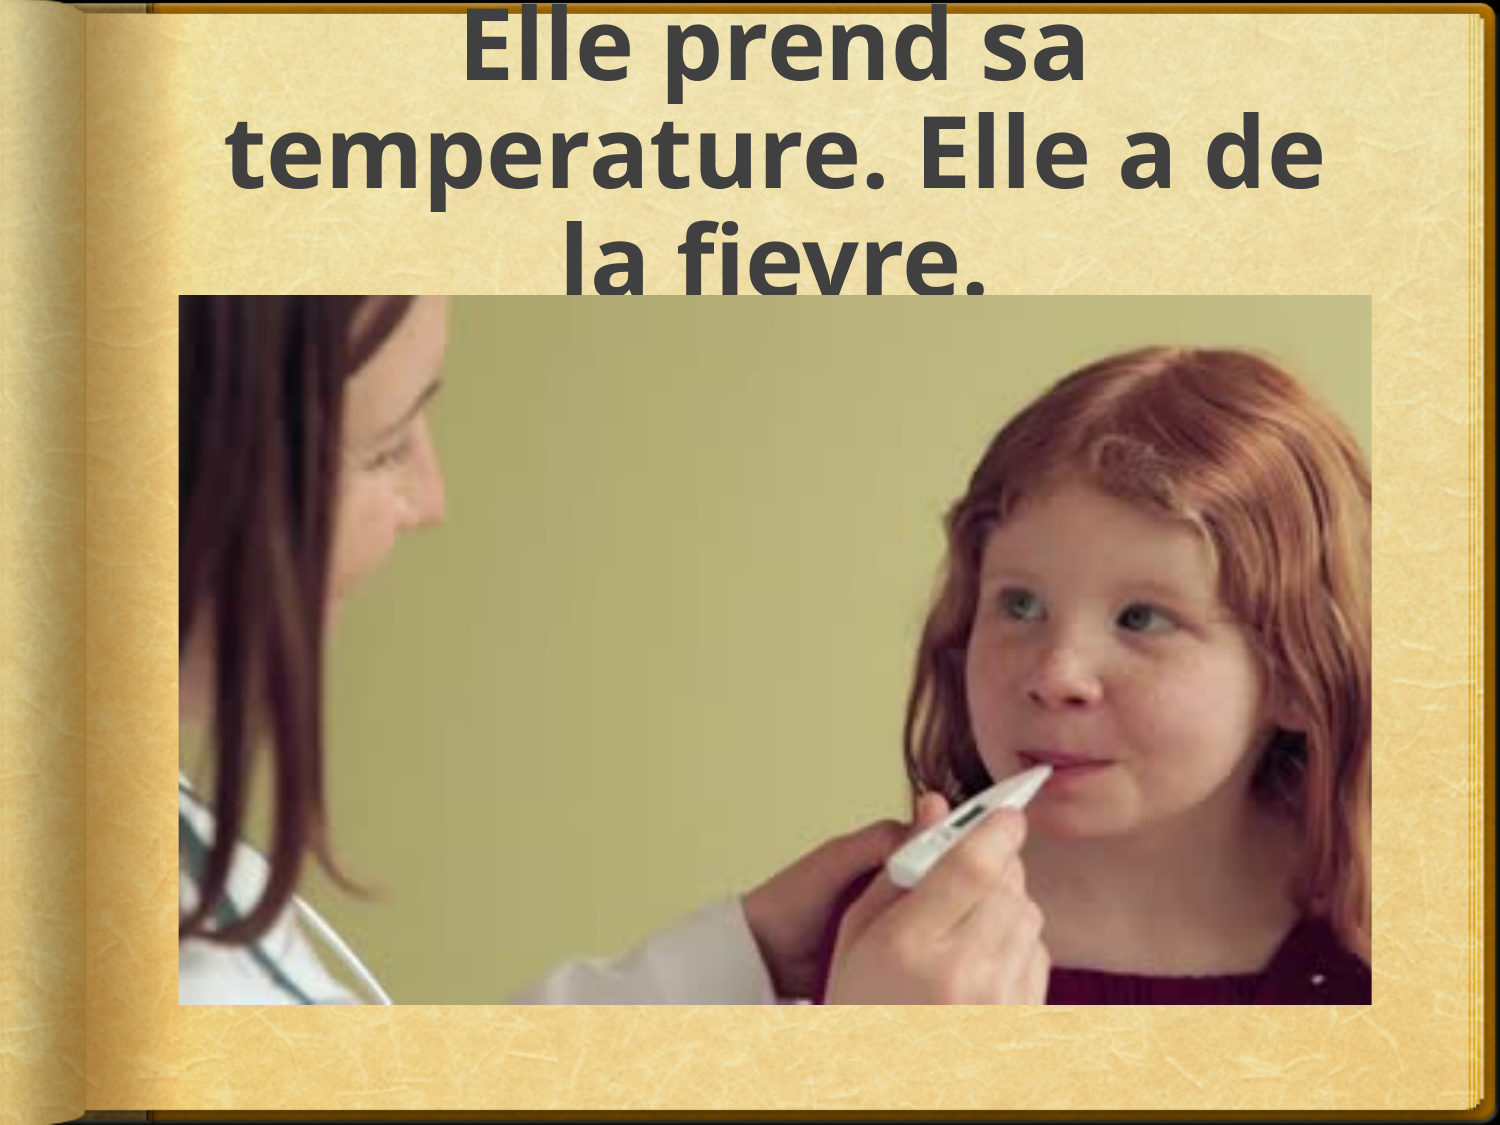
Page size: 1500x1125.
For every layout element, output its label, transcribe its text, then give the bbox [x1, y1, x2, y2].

picture [0, 0, 1500, 1125]
title Elle prend sa temperature. Elle a de la fievre. [178, 45, 1372, 265]
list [177, 294, 1373, 1006]
